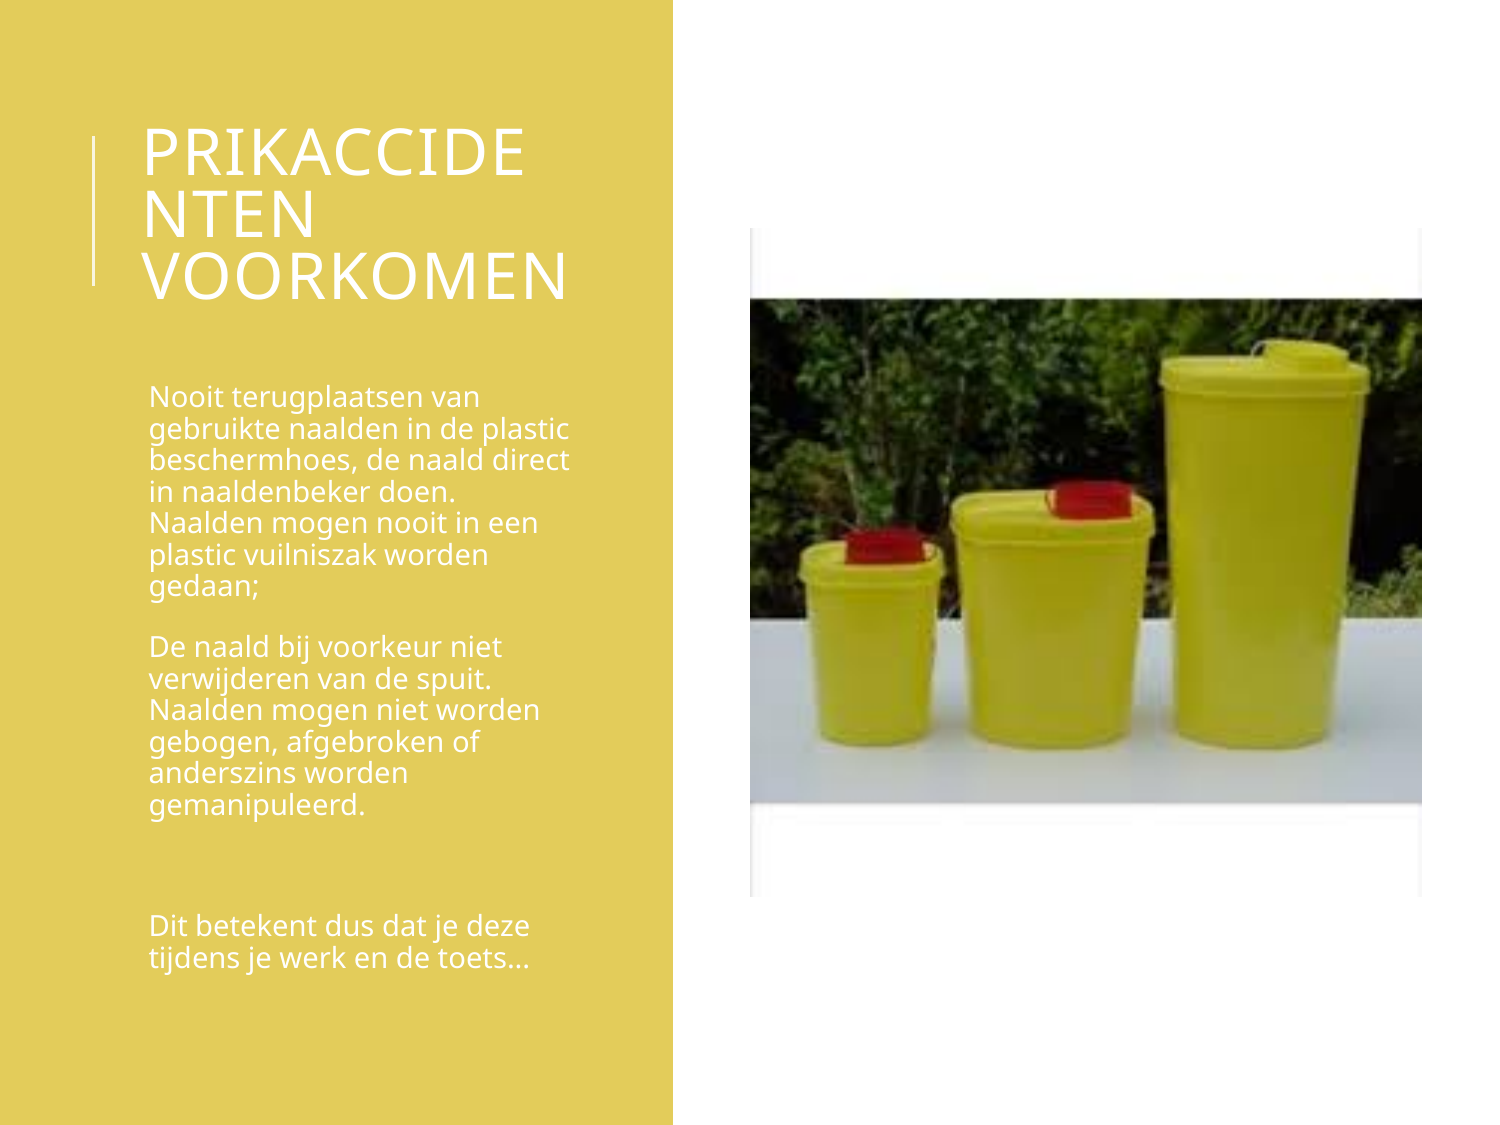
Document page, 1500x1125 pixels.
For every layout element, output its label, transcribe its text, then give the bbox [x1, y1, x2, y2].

title Prikaccidenten voorkomen [126, 96, 591, 342]
list Nooit terugplaatsen van gebruikte naalden in de plastic beschermhoes, de naald direct in naaldenbeker doen. Naalden mogen nooit in een plastic vuilniszak worden gedaan; De naald bij voorkeur niet verwijderen van de spuit. Naalden mogen niet worden gebogen, afgebroken of anderszins worden gemanipuleerd. Dit betekent dus dat je deze tijdens je werk en de toets... [126, 375, 593, 1020]
text_box [0, 0, 674, 1125]
picture [749, 228, 1422, 897]
